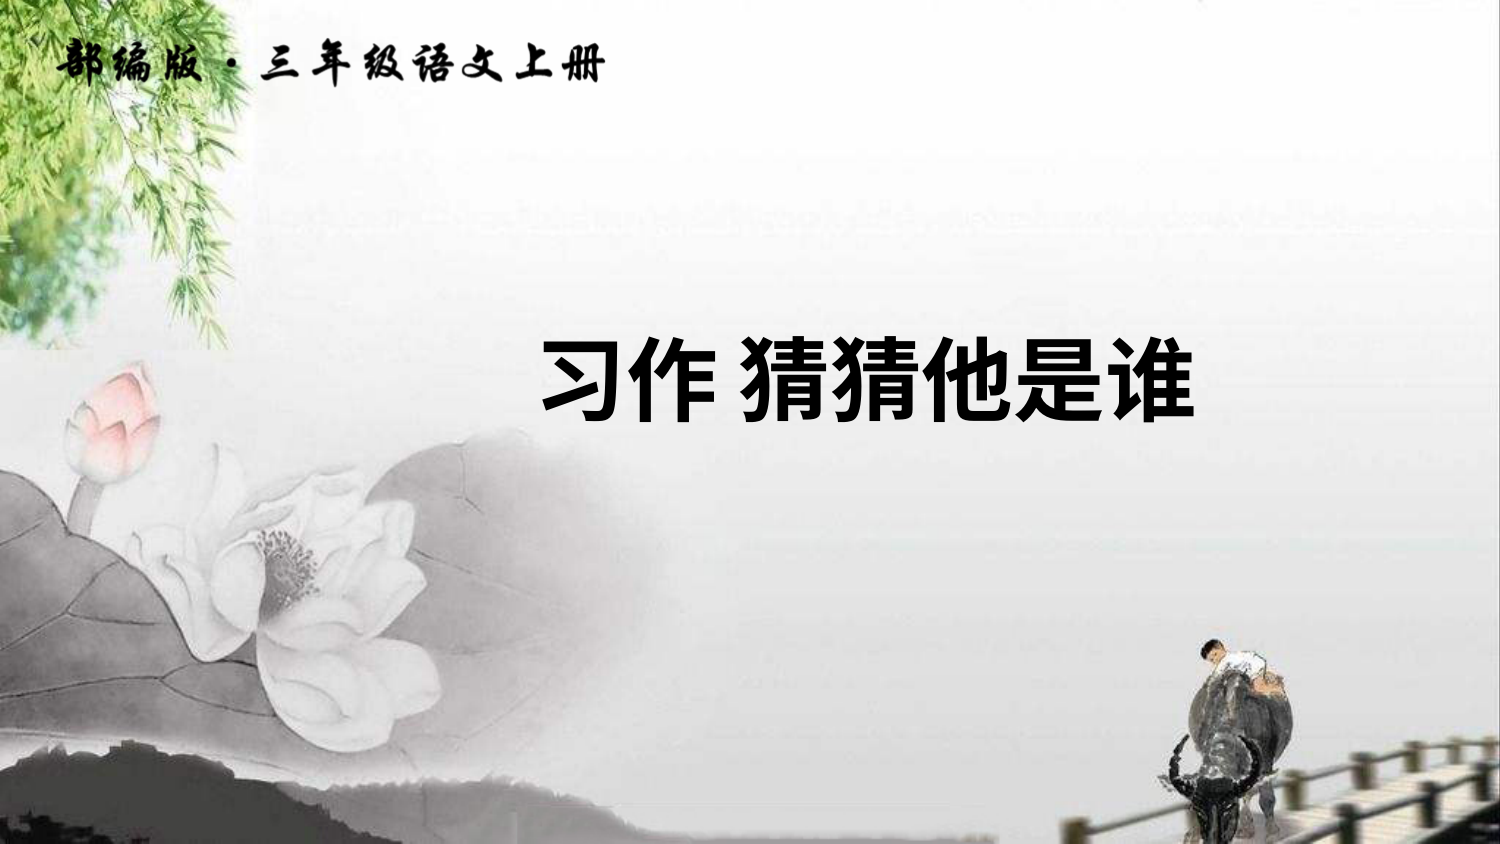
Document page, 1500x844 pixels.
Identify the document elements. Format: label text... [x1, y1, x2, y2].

picture [0, 0, 1500, 844]
text_box 习作 猜猜他是谁 [438, 315, 1294, 444]
